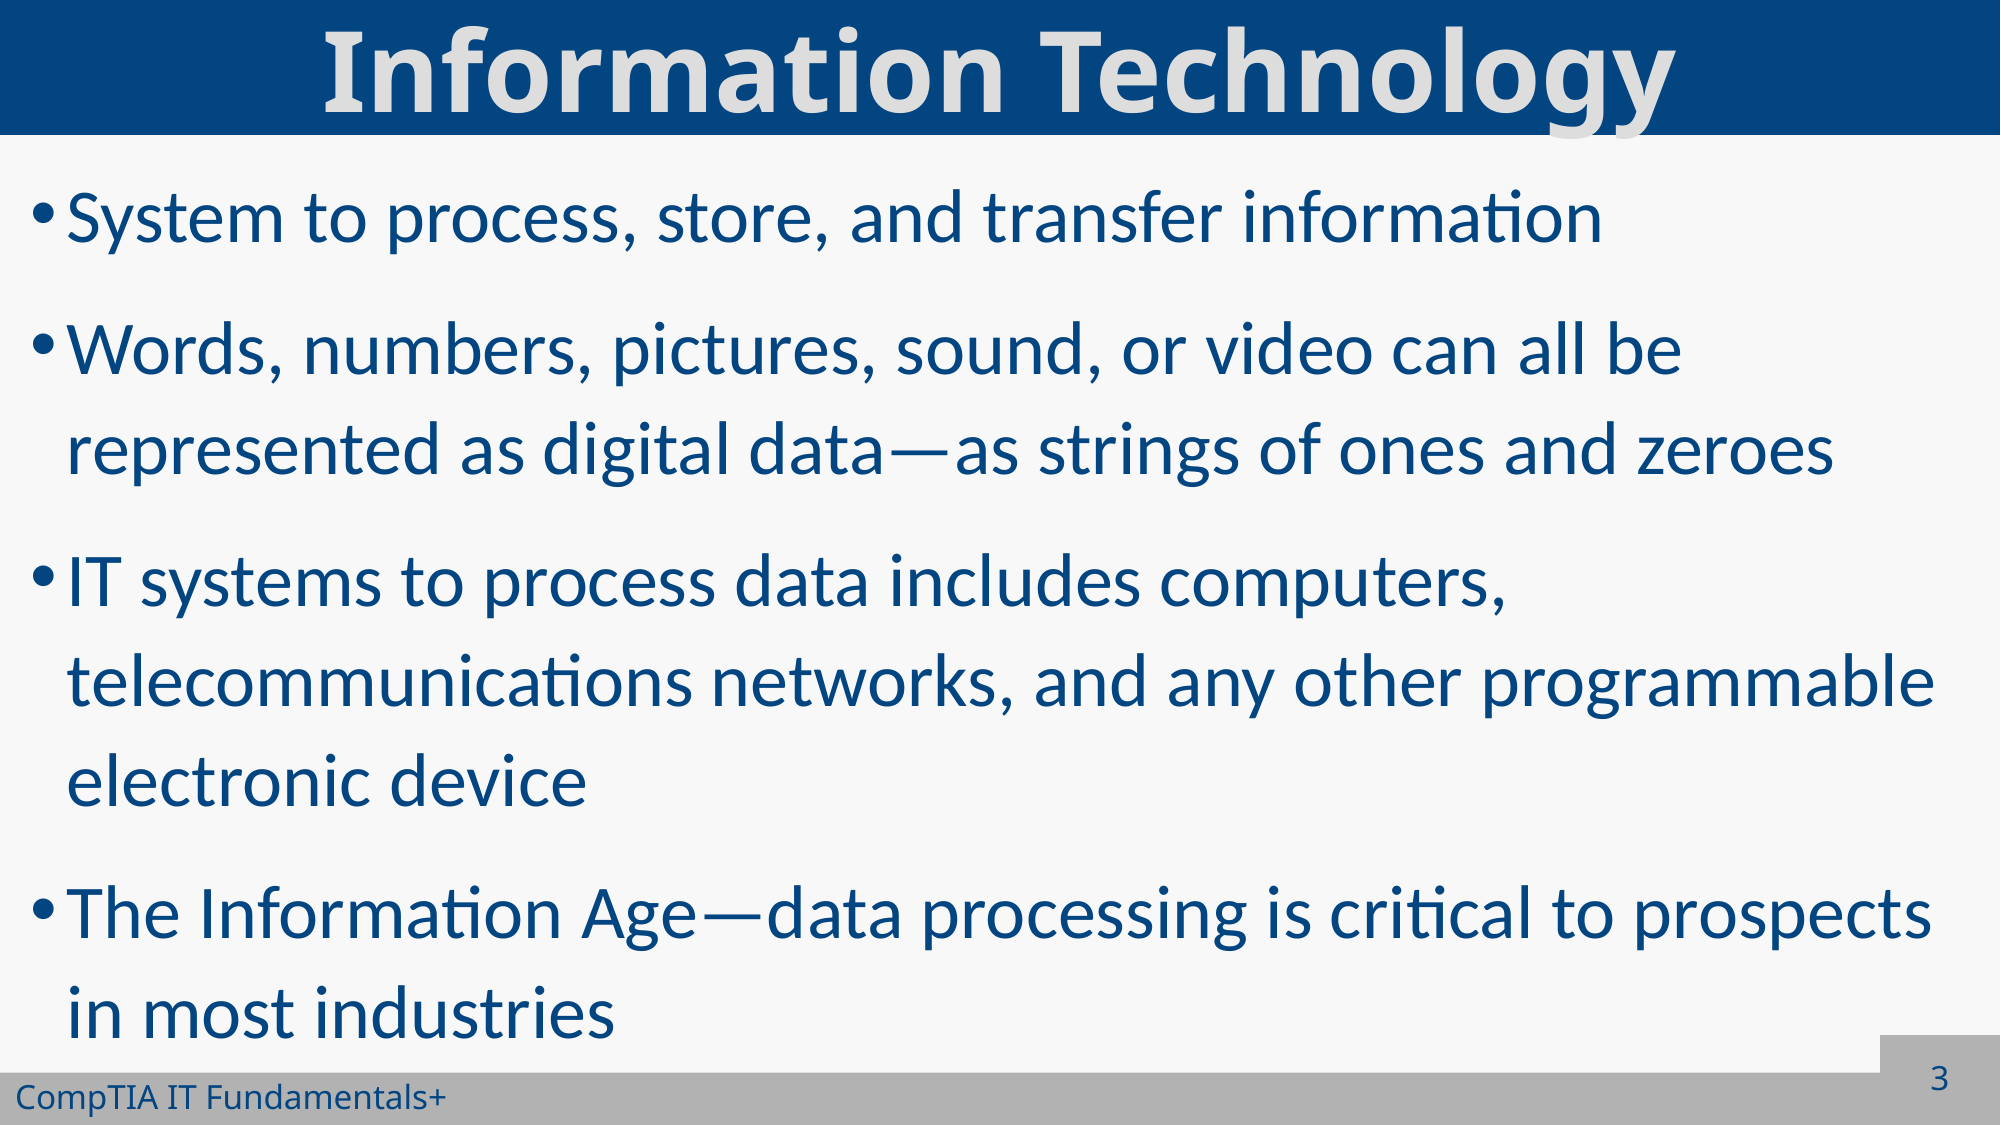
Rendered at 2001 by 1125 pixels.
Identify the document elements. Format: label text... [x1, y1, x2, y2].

title Information Technology [0, 0, 2000, 135]
list System to process, store, and transfer information Words, numbers, pictures, sound, or video can all be represented as digital data—as strings of ones and zeroes IT systems to process data includes computers, telecommunications networks, and any other programmable electronic device The Information Age—data processing is critical to prospects in most industries [15, 149, 1980, 1065]
footer CompTIA IT Fundamentals+ [0, 1072, 1880, 1125]
slide_number 3 [1880, 1035, 2000, 1125]
